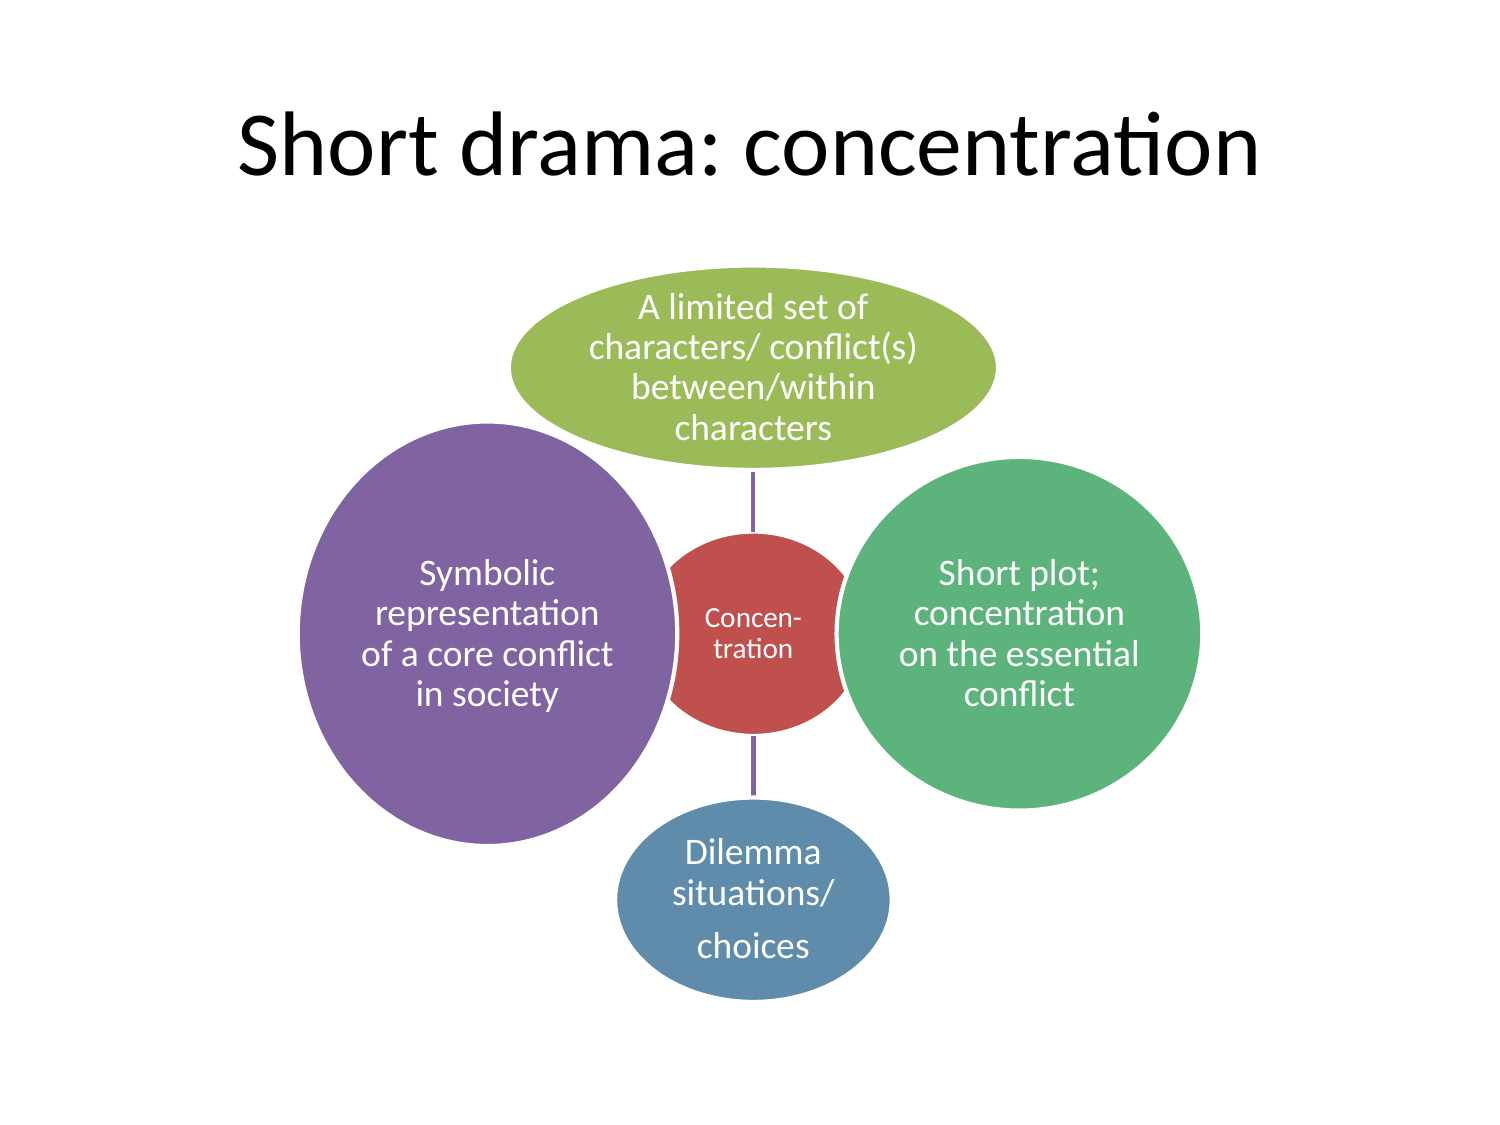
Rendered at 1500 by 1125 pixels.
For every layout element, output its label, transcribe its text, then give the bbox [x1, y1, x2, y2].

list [74, 262, 1426, 1006]
title Short drama: concentration [75, 45, 1425, 233]
